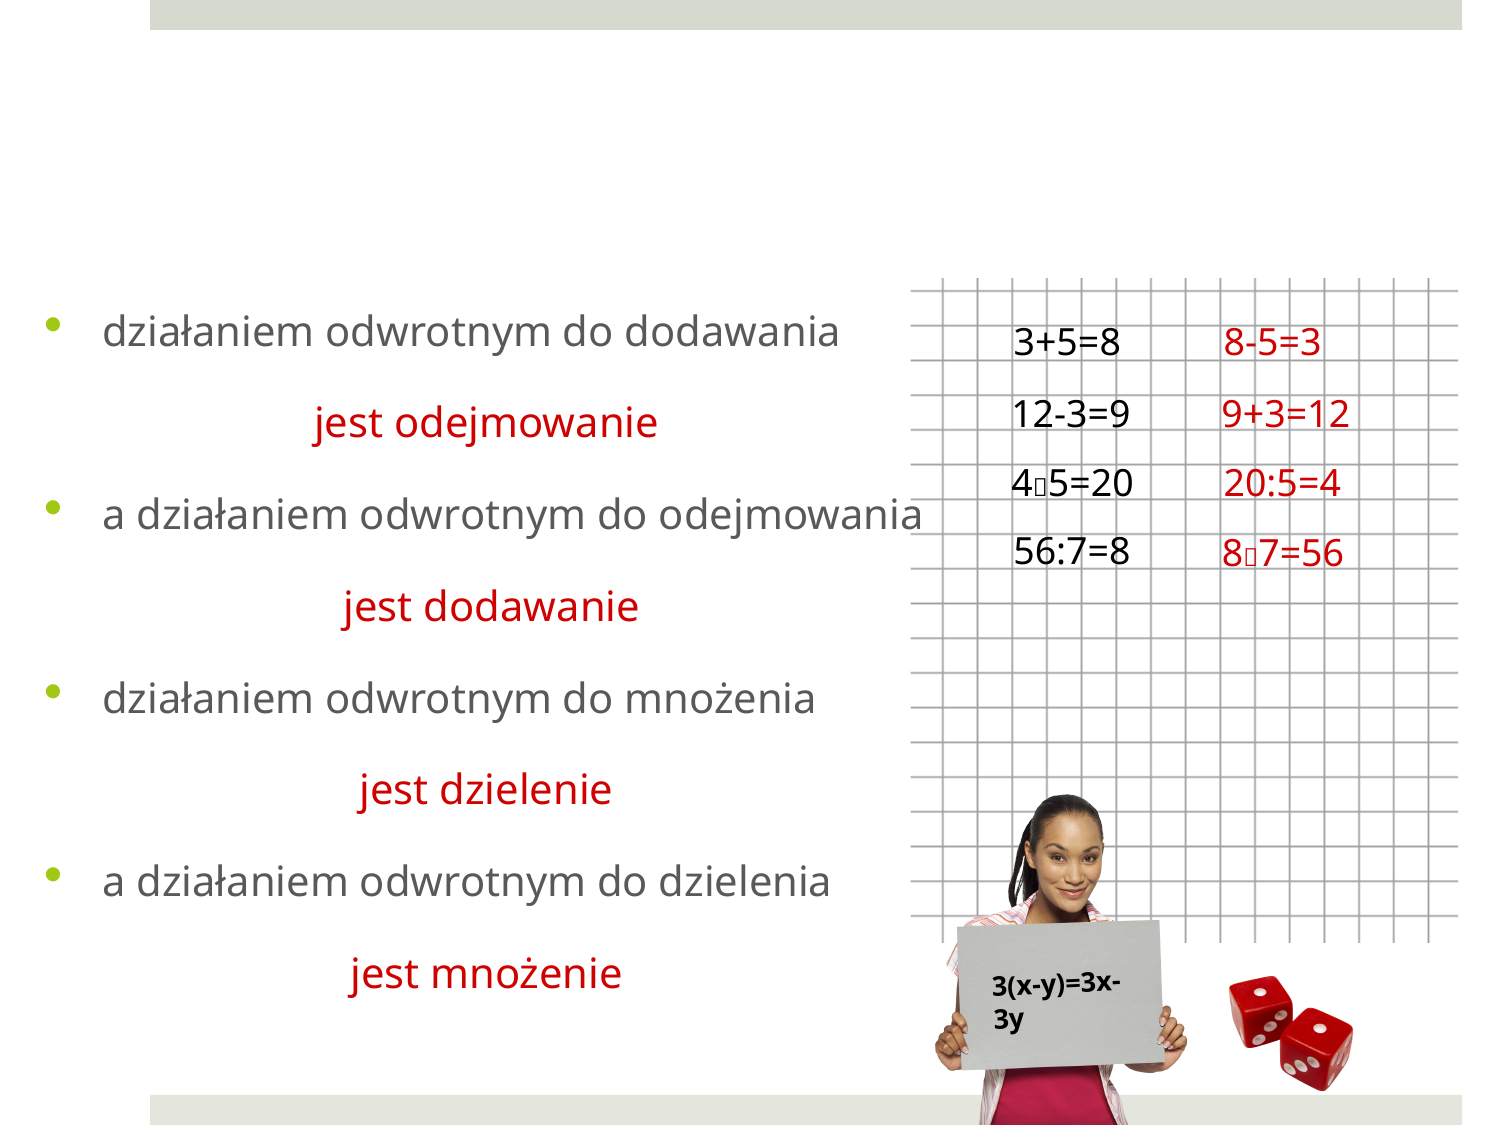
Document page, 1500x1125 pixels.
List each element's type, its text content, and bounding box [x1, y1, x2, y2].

list działaniem odwrotnym do dodawania jest odejmowanie a działaniem odwrotnym do odejmowania jest dodawanie działaniem odwrotnym do mnożenia jest dzielenie a działaniem odwrotnym do dzielenia jest mnożenie [31, 297, 929, 1093]
picture [1226, 974, 1356, 1094]
picture [909, 277, 1459, 1125]
